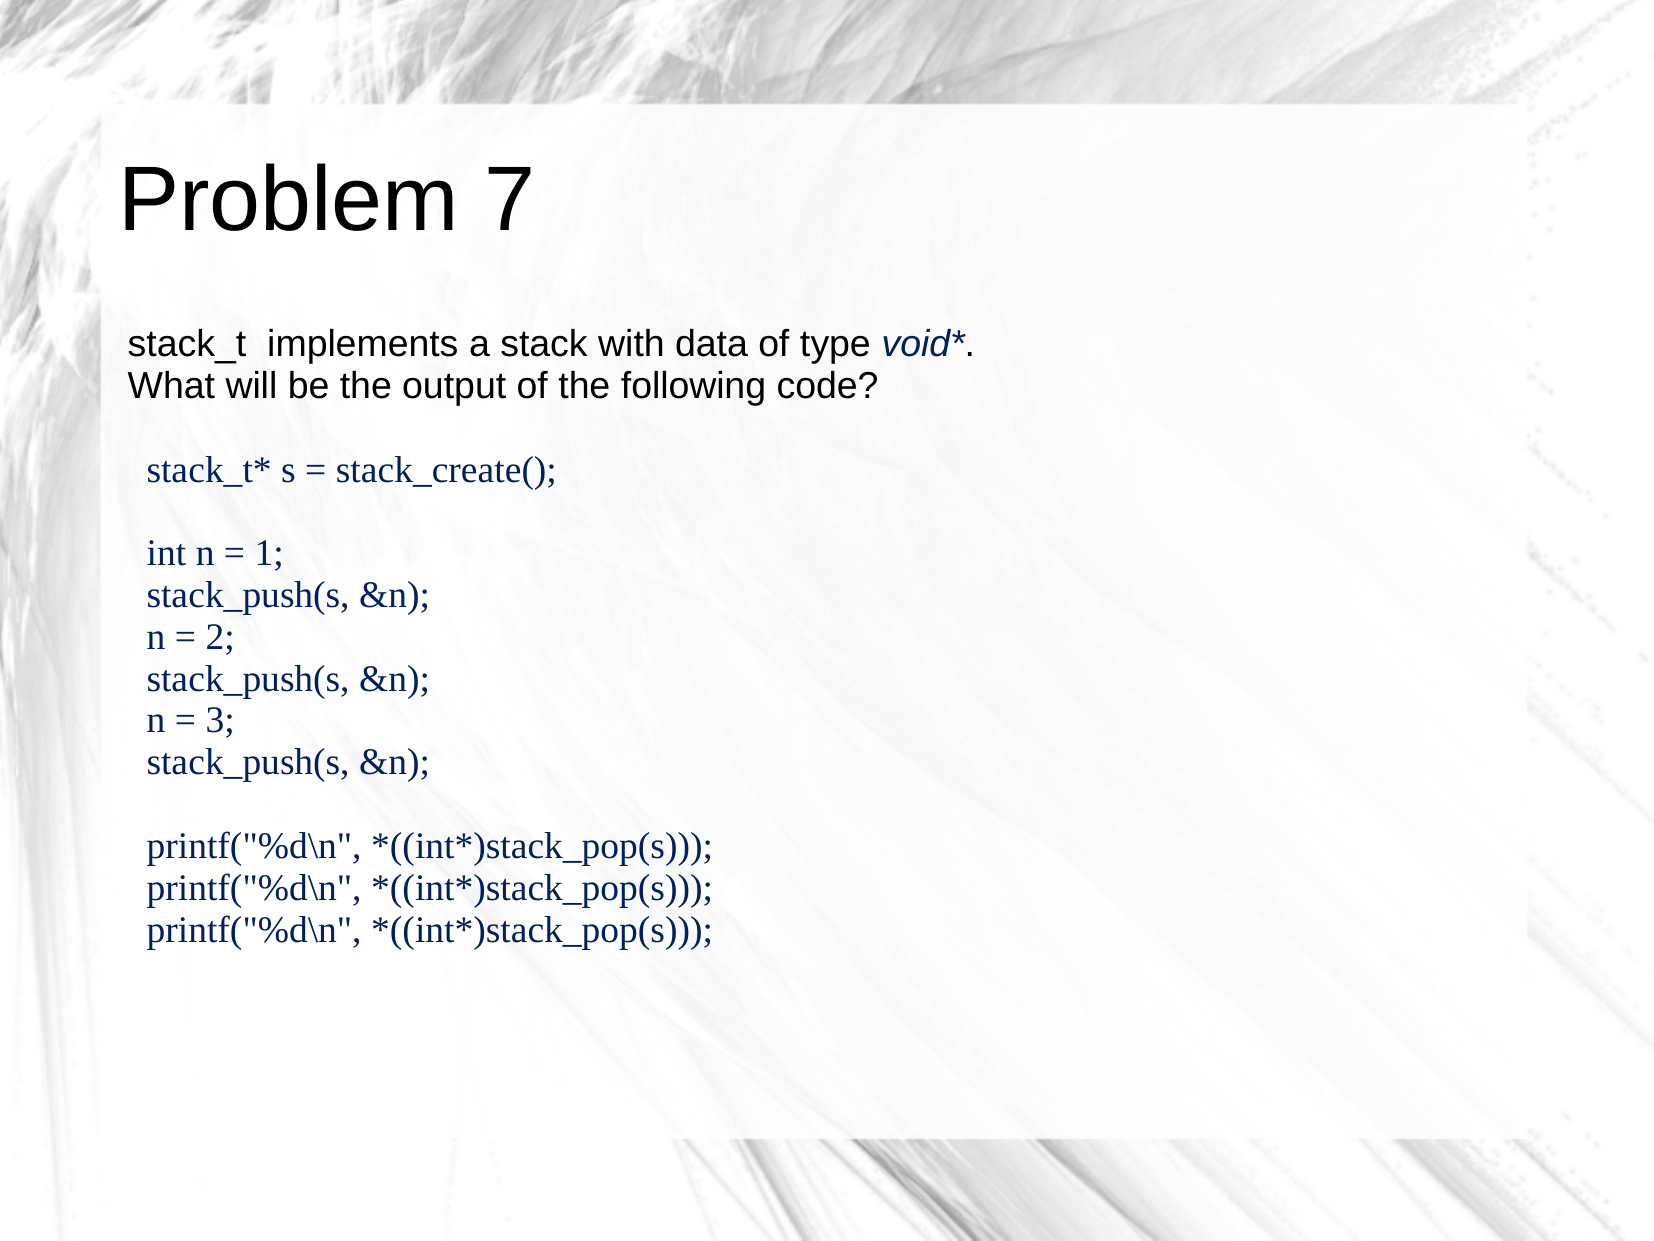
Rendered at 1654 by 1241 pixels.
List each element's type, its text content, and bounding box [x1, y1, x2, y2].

title Problem 7 [118, 93, 1506, 299]
picture [0, 0, 1654, 1241]
list stack_t implements a stack with data of type void*. What will be the output of the following code? stack_t* s = stack_create(); int n = 1; stack_push(s, &n); n = 2; stack_push(s, &n); n = 3; stack_push(s, &n); printf("%d\n", *((int*)stack_pop(s))); printf("%d\n", *((int*)stack_pop(s))); printf("%d\n", *((int*)stack_pop(s))); [118, 319, 1571, 1109]
